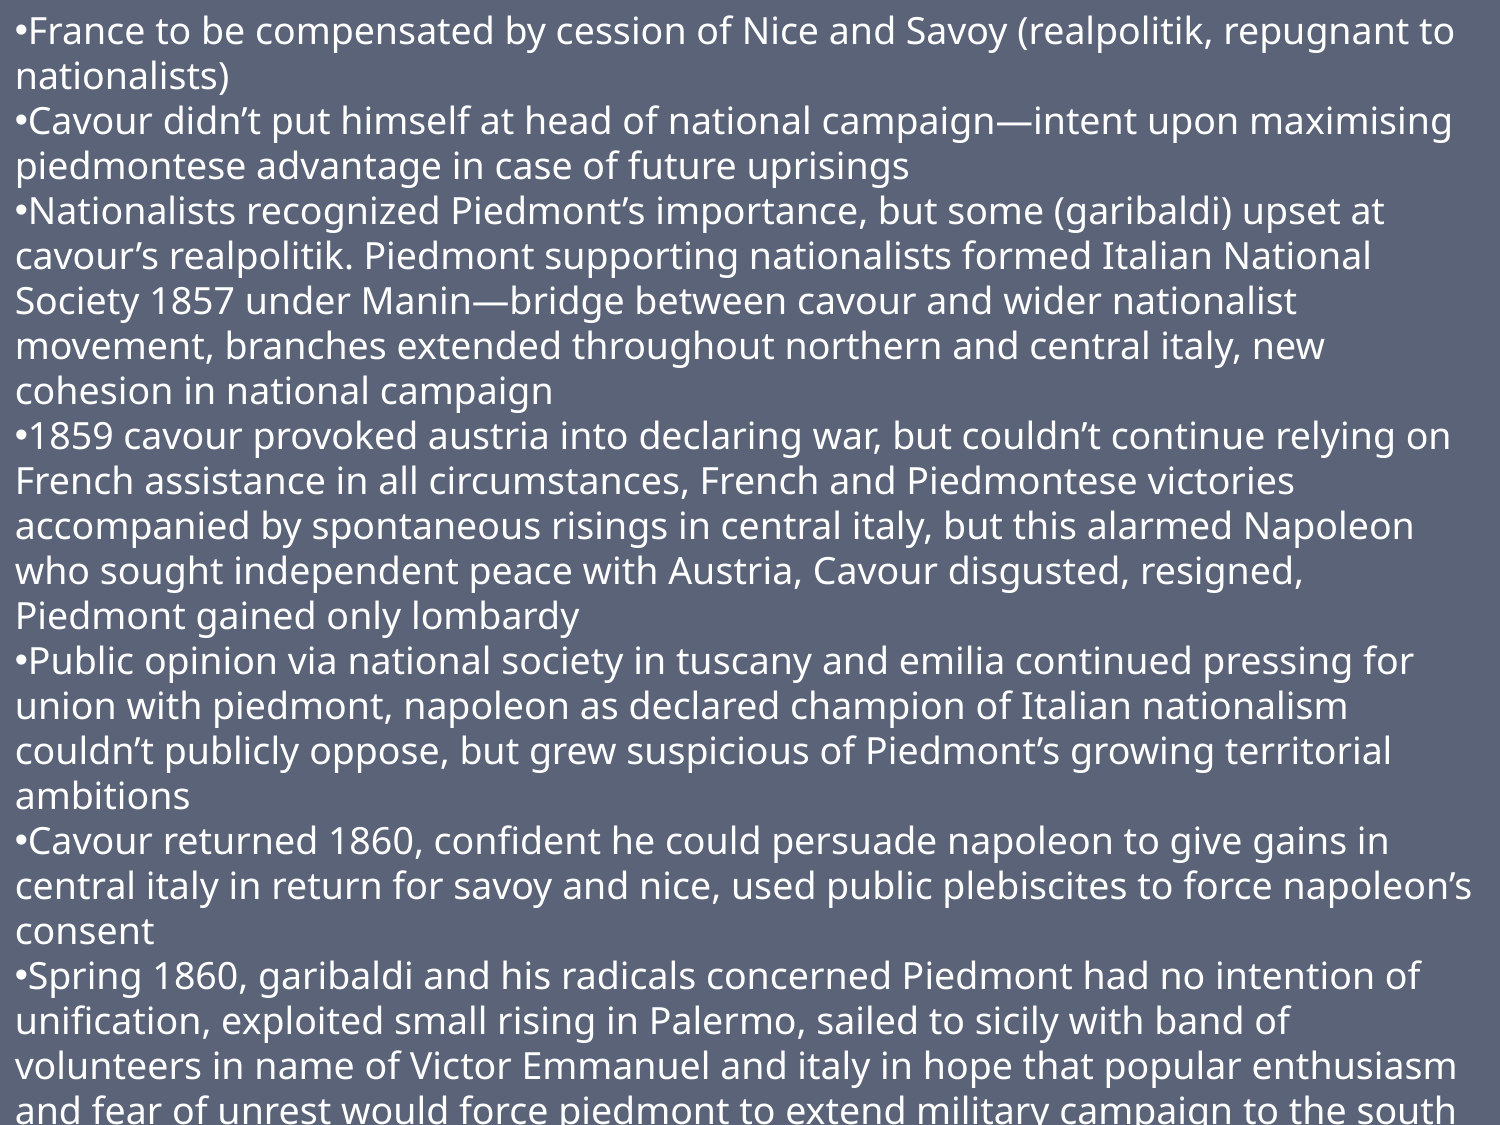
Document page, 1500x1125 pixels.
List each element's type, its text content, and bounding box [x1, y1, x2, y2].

text_box France to be compensated by cession of Nice and Savoy (realpolitik, repugnant to nationalists) Cavour didn’t put himself at head of national campaign—intent upon maximising piedmontese advantage in case of future uprisings Nationalists recognized Piedmont’s importance, but some (garibaldi) upset at cavour’s realpolitik. Piedmont supporting nationalists formed Italian National Society 1857 under Manin—bridge between cavour and wider nationalist movement, branches extended throughout northern and central italy, new cohesion in national campaign 1859 cavour provoked austria into declaring war, but couldn’t continue relying on French assistance in all circumstances, French and Piedmontese victories accompanied by spontaneous risings in central italy, but this alarmed Napoleon who sought independent peace with Austria, Cavour disgusted, resigned, Piedmont gained only lombardy Public opinion via national society in tuscany and emilia continued pressing for union with piedmont, napoleon as declared champion of Italian nationalism couldn’t publicly oppose, but grew suspicious of Piedmont’s growing territorial ambitions Cavour returned 1860, confident he could persuade napoleon to give gains in central italy in return for savoy and nice, used public plebiscites to force napoleon’s consent Spring 1860, garibaldi and his radicals concerned Piedmont had no intention of unification, exploited small rising in Palermo, sailed to sicily with band of volunteers in name of Victor Emmanuel and italy in hope that popular enthusiasm and fear of unrest would force piedmont to extend military campaign to the south Cavour and VE strongly against movement—southern italy was undeveloped and viewed as diseased, cavour supplied archaic and faulty arms to garibaldi (couldn’t directly oppose him) but Garibaldi was master of guerilla tactics and defeated Bourbon army in may 1860 and by june was dictator of sicily. As he embarked on march to naples, cavour decided to risk civil war to prevent him from reaching rome—used italian national society to foment disorder [0, 0, 1500, 1125]
